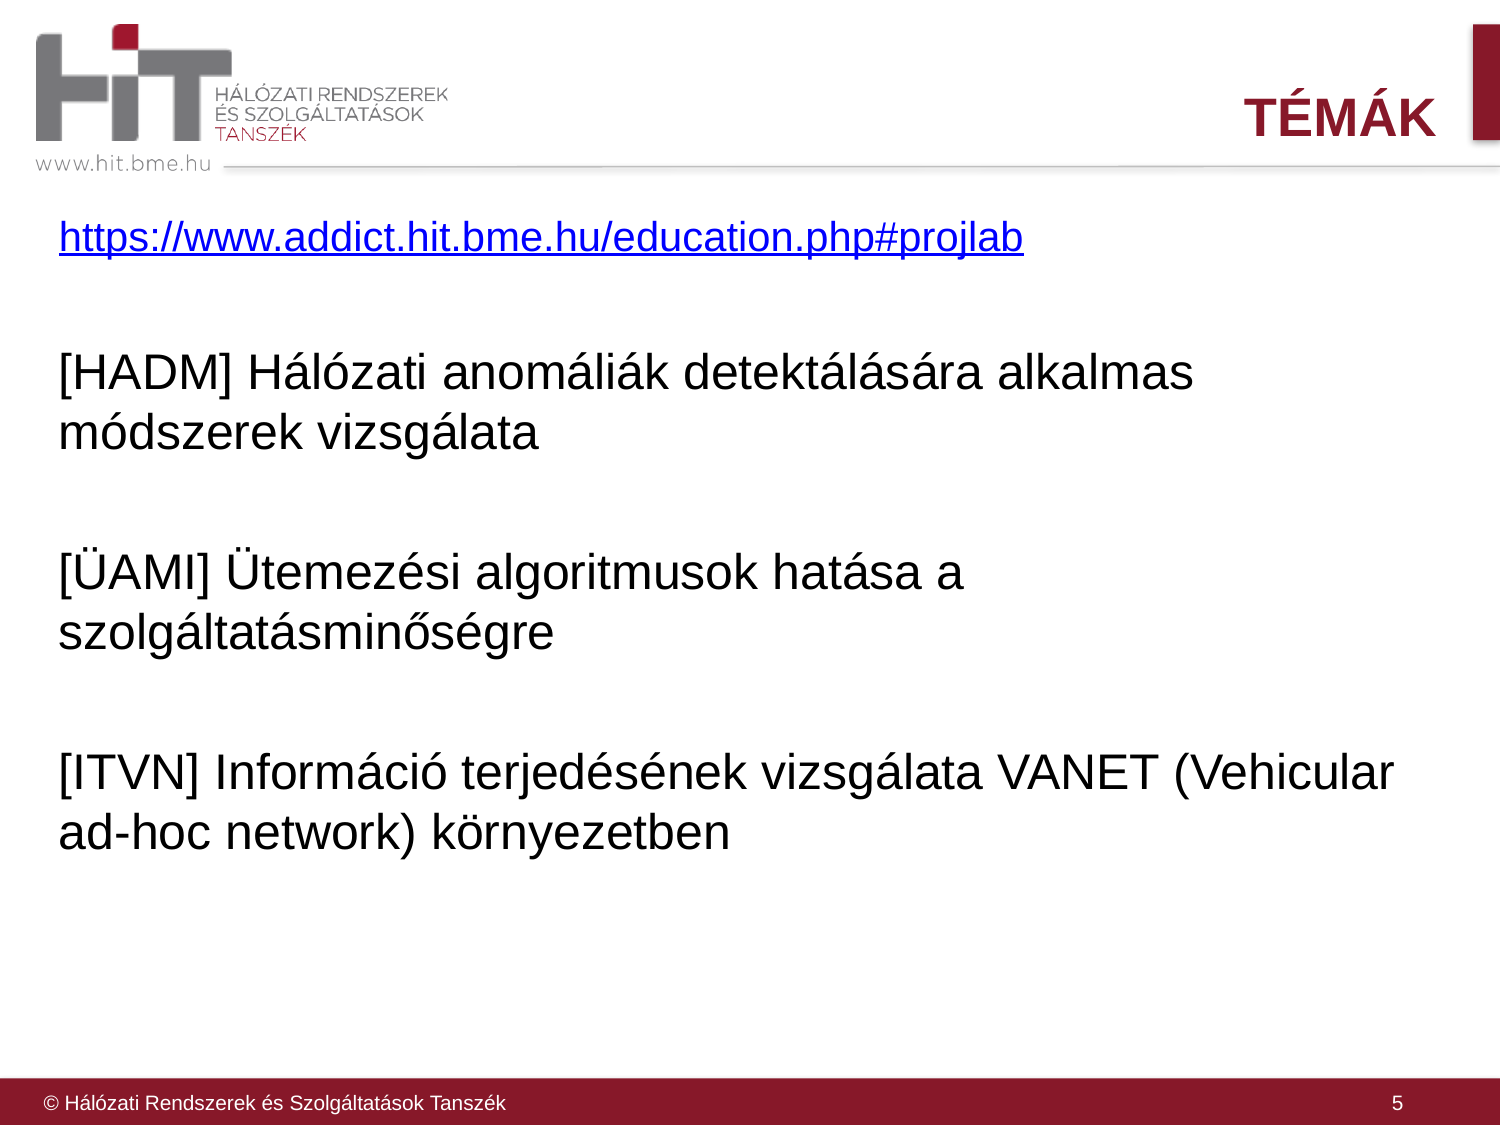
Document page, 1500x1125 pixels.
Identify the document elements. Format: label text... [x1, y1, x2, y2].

list https://www.addict.hit.bme.hu/education.php#projlab [HADM] Hálózati anomáliák detektálására alkalmas módszerek vizsgálata [ÜAMI] Ütemezési algoritmusok hatása a szolgáltatásminőségre [ITVN] Információ terjedésének vizsgálata VANET (Vehicular ad-hoc network) környezetben [44, 201, 1452, 1045]
title Témák [502, 15, 1452, 155]
